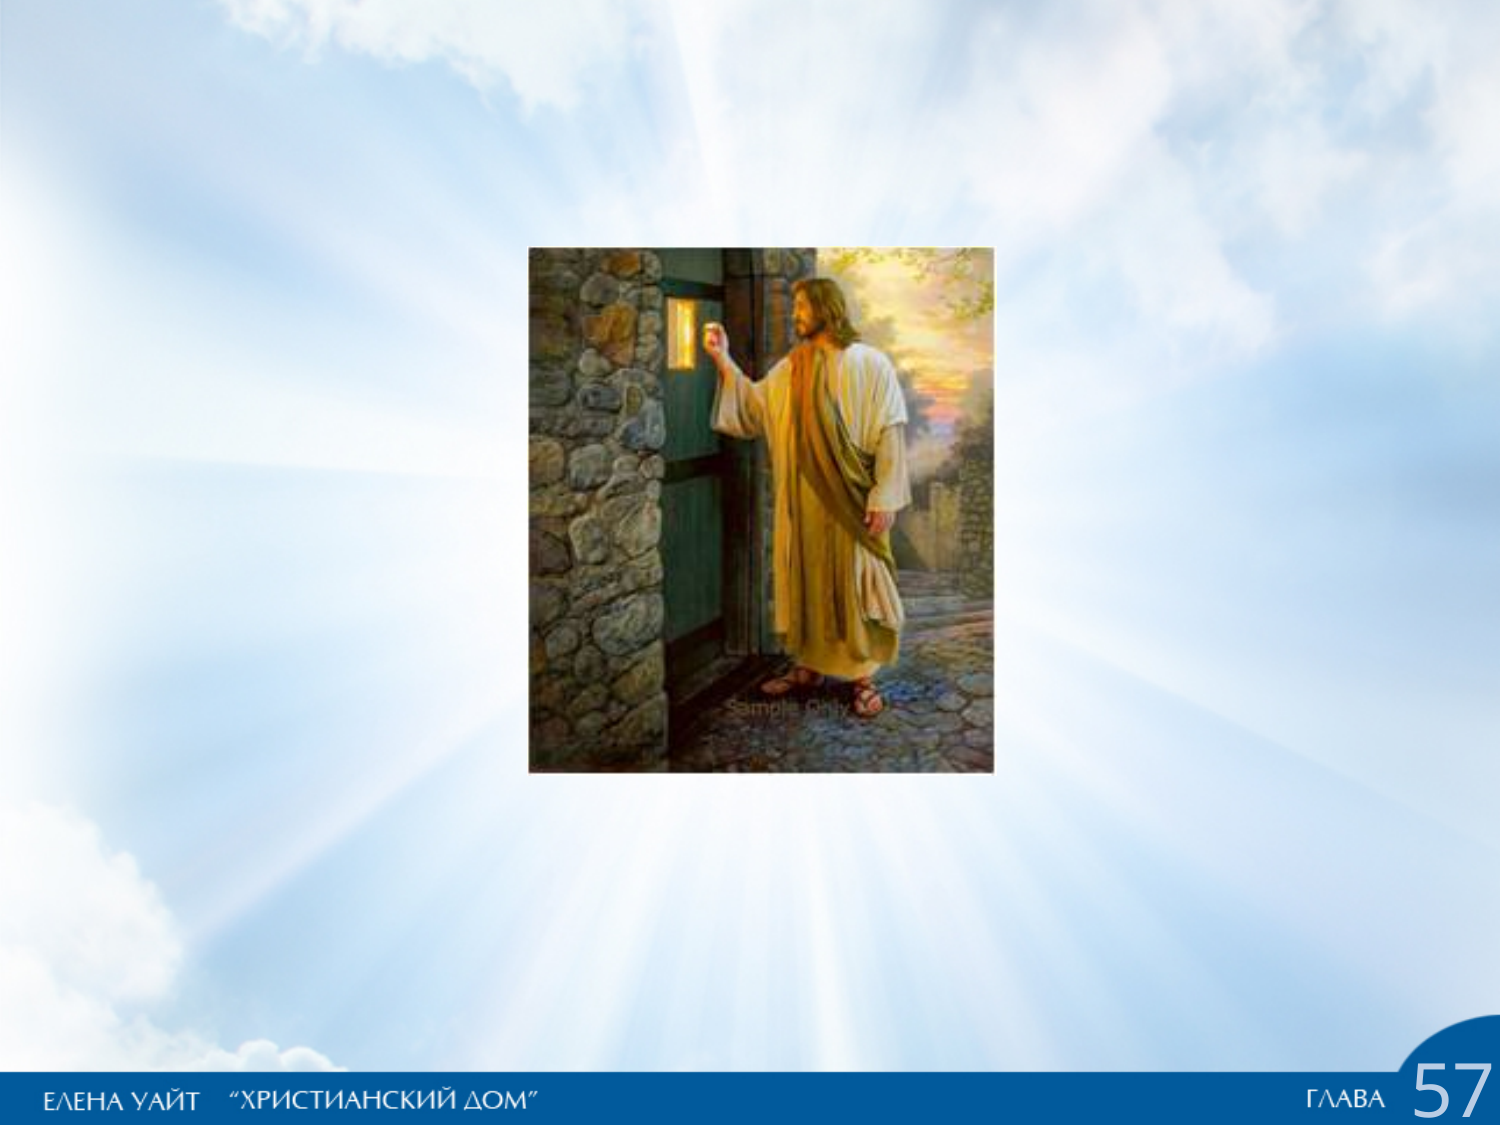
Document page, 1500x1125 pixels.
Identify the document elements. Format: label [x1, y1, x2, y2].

picture [0, 0, 1500, 1125]
list [527, 245, 997, 776]
